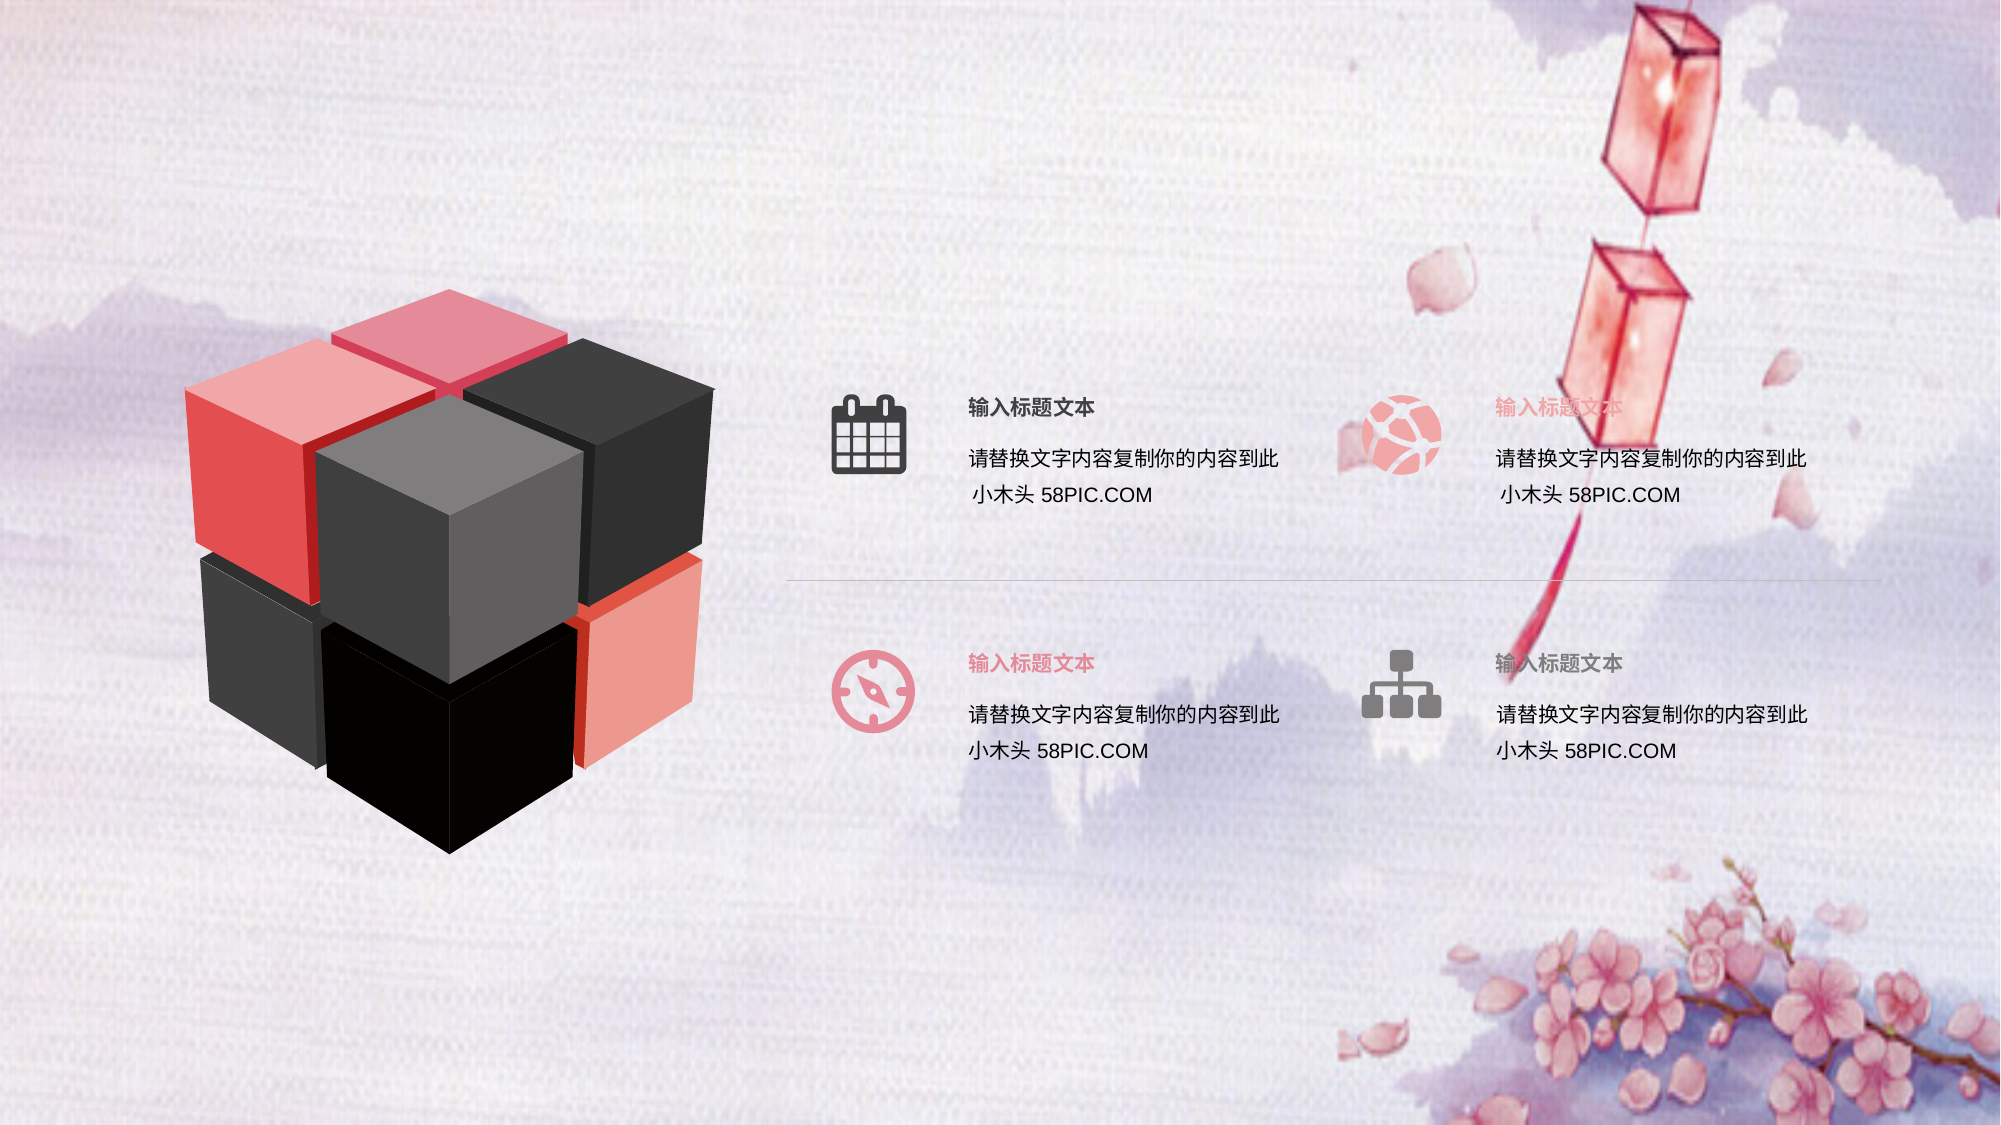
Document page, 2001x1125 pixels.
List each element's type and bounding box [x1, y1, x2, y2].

text_box [831, 383, 1355, 521]
text_box [1361, 639, 1883, 777]
picture [0, 0, 2001, 1125]
text_box [183, 288, 716, 855]
text_box [831, 639, 1356, 777]
text_box [1361, 383, 1883, 521]
